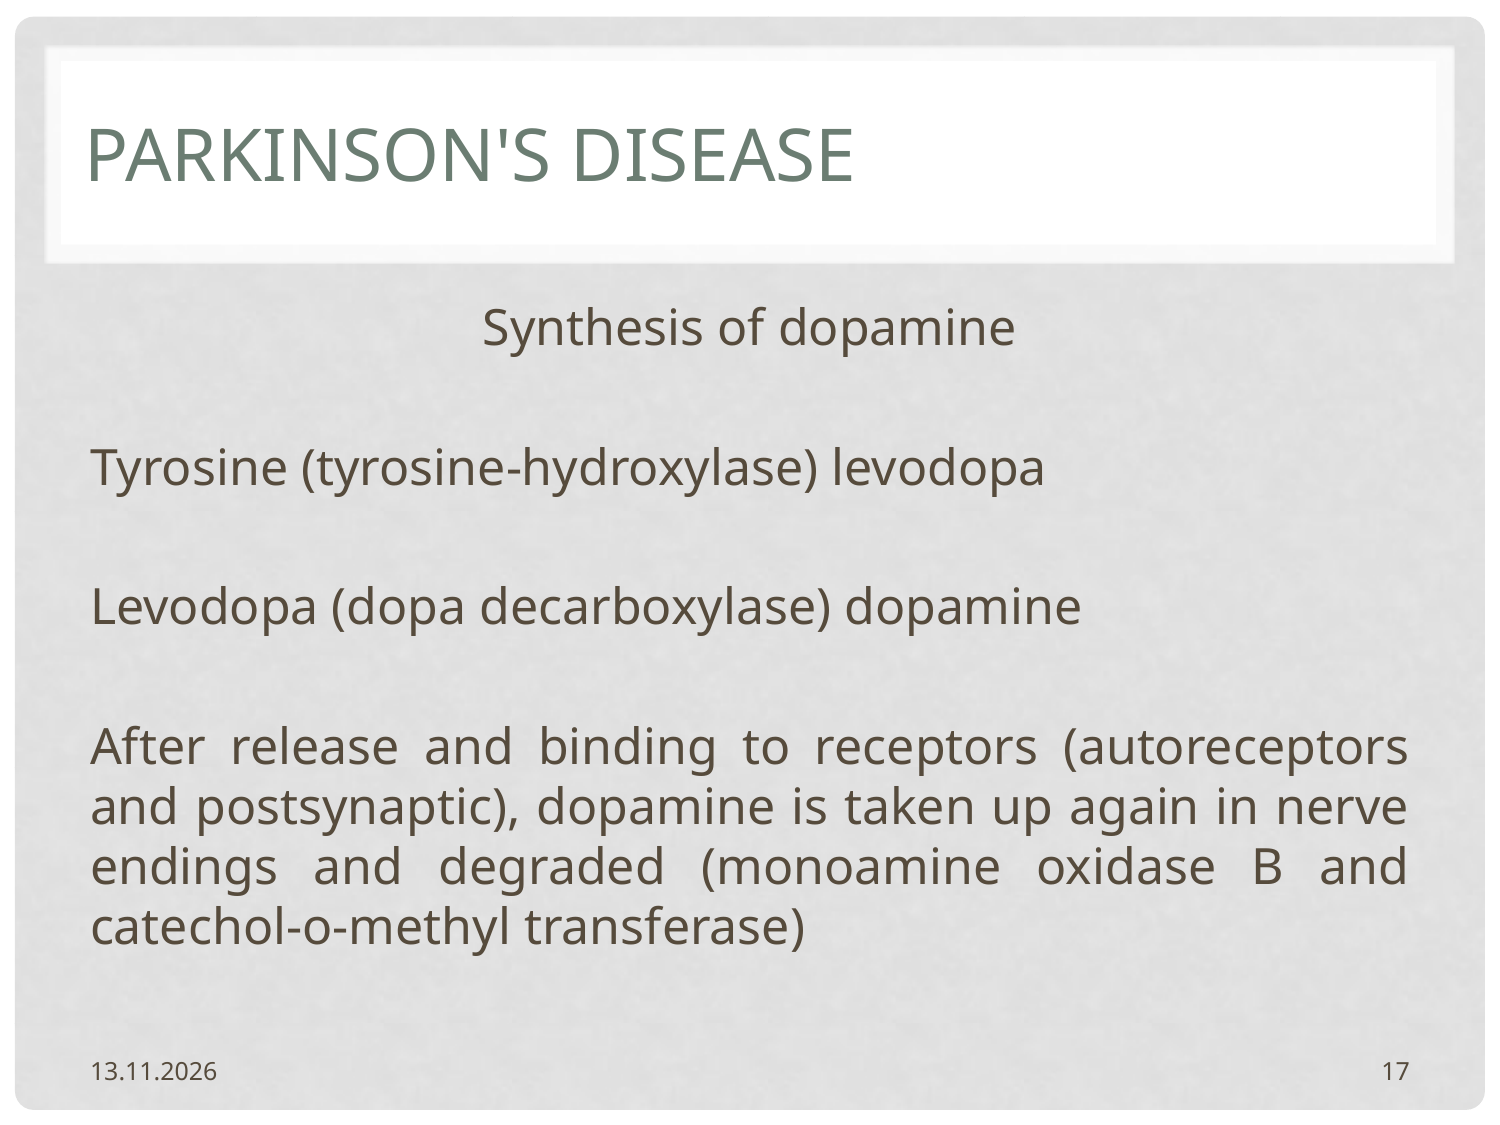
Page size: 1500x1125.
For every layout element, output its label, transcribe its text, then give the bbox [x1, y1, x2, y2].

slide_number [75, 1042, 425, 1103]
title PARKINSON'S DISEASE [69, 66, 1425, 238]
slide_number 17 [1074, 1042, 1425, 1103]
list Synthesis of dopamine Tyrosine (tyrosine-hydroxylase) levodopa Levodopa (dopa decarboxylase) dopamine After release and binding to receptors (autoreceptors and postsynaptic), dopamine is taken up again in nerve endings and degraded (monoamine oxidase B and catechol-o-methyl transferase) [75, 287, 1425, 1005]
